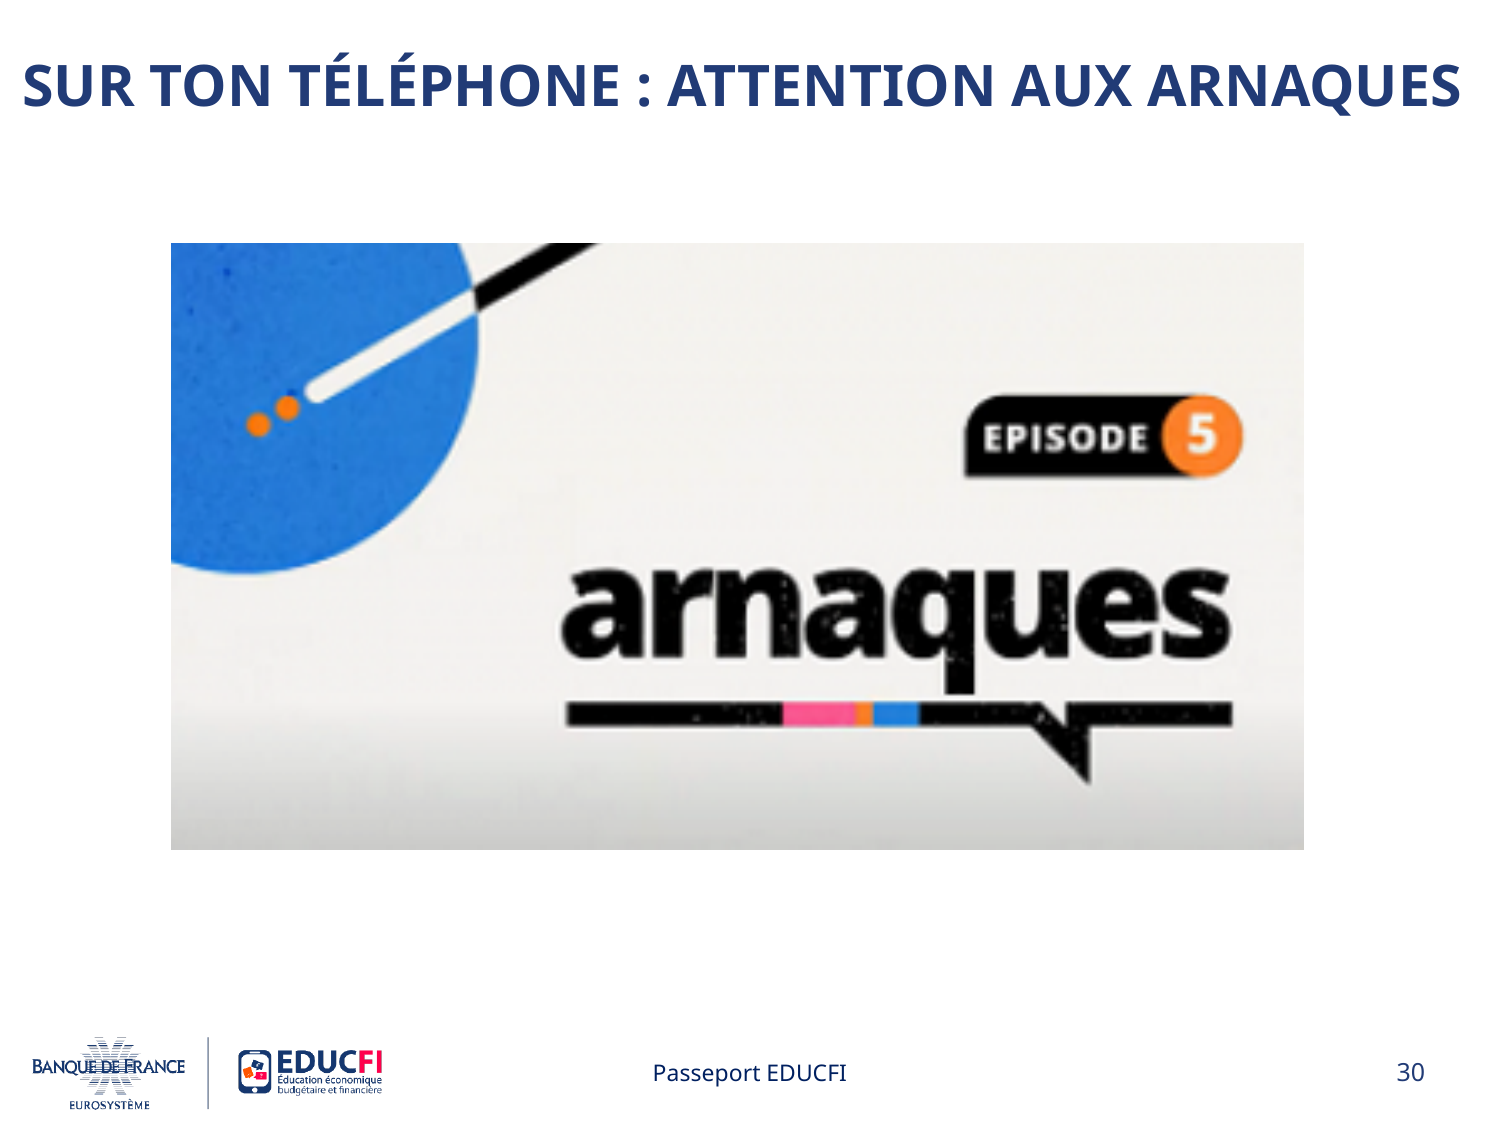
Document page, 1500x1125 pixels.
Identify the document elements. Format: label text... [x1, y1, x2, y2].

picture [23, 1026, 390, 1117]
picture [170, 243, 1304, 850]
text_box SUR TON TÉLÉPHONE : ATTENTION AUX ARNAQUES [0, 16, 1500, 151]
text_box 30 [1381, 1049, 1447, 1095]
text_box Passeport EDUCFI [512, 1050, 988, 1093]
